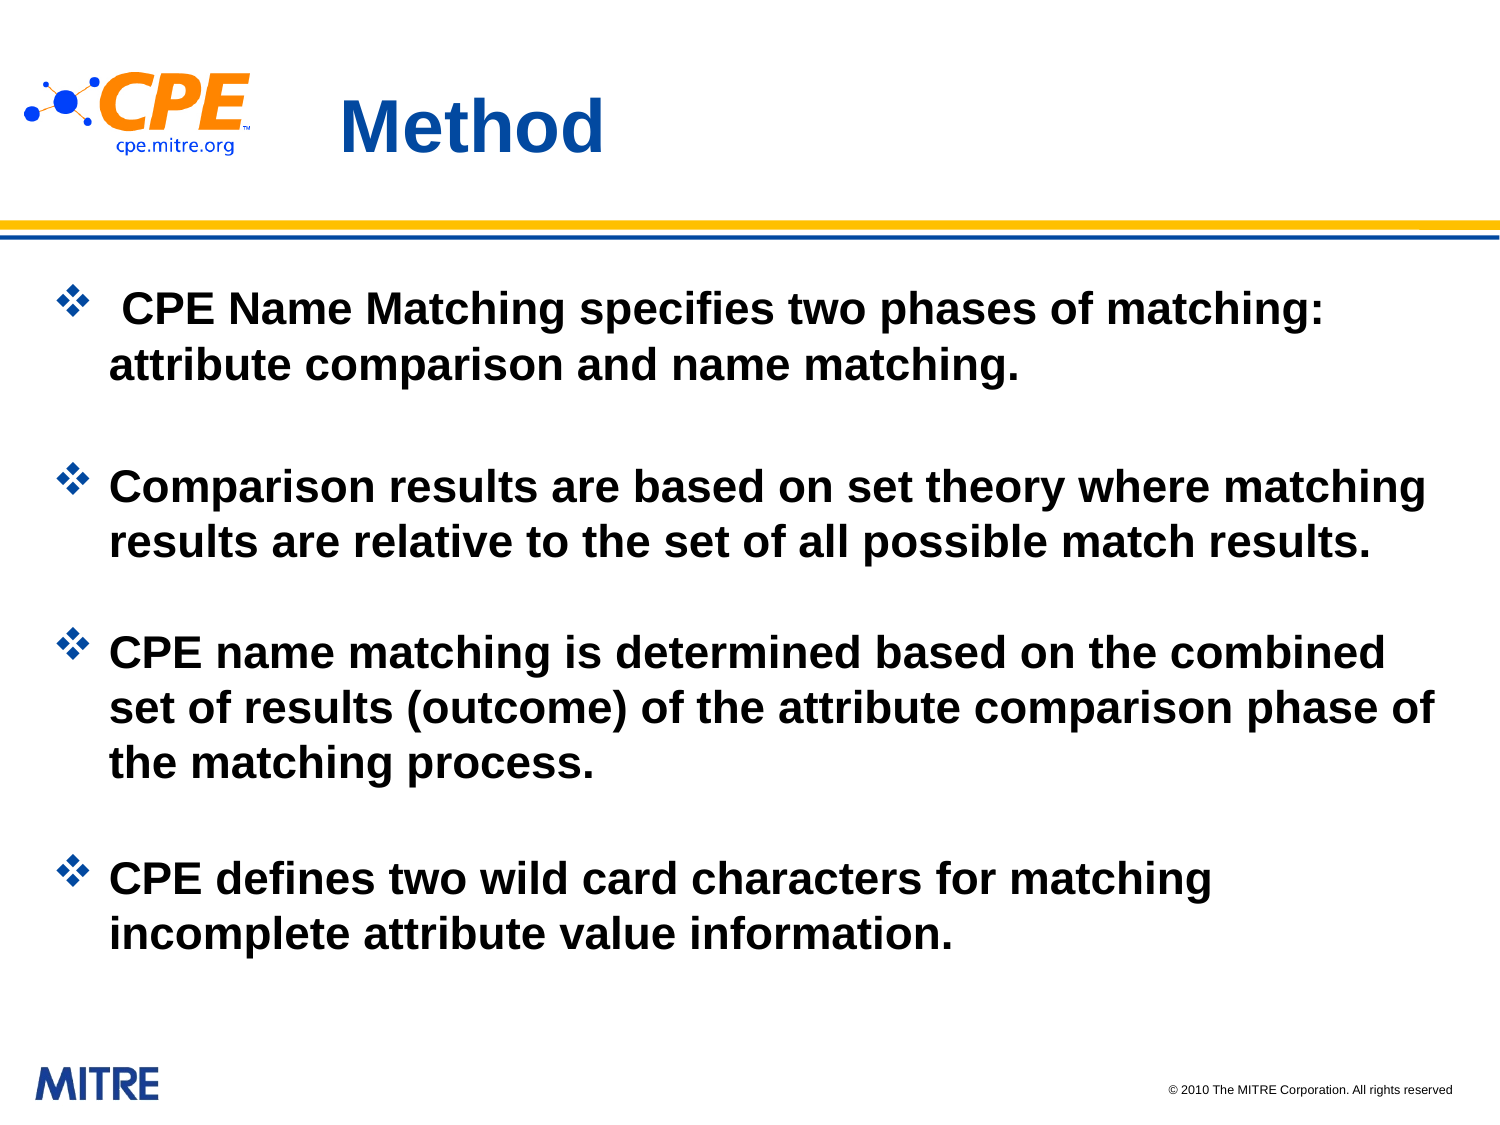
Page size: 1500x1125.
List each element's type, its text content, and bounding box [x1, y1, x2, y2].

title Method [324, 44, 1438, 201]
picture [30, 1064, 163, 1106]
picture [24, 72, 250, 156]
list CPE Name Matching specifies two phases of matching: attribute comparison and name matching. Comparison results are based on set theory where matching results are relative to the set of all possible match results. CPE name matching is determined based on the combined set of results (outcome) of the attribute comparison phase of the matching process. CPE defines two wild card characters for matching incomplete attribute value information. [37, 271, 1463, 990]
